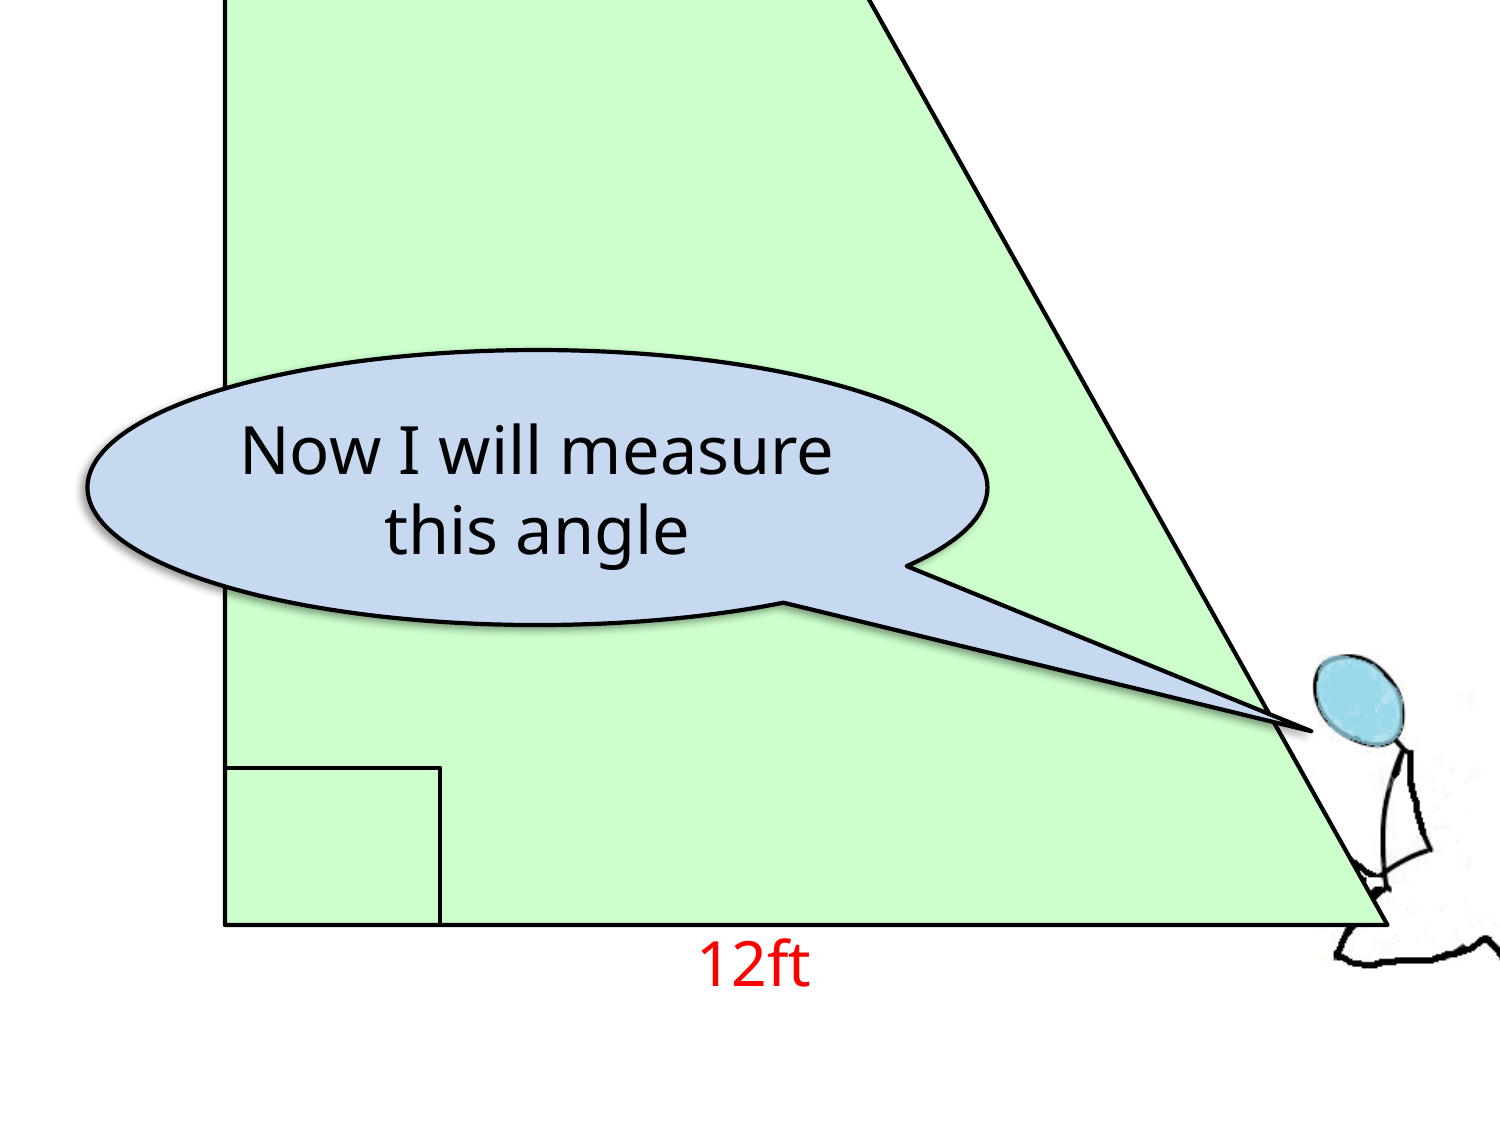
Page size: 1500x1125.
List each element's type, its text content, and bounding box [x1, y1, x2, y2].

text_box 12ft [681, 935, 827, 1007]
picture [1312, 653, 1500, 978]
text_box Now I will measure this angle [85, 388, 219, 587]
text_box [224, 0, 1388, 926]
